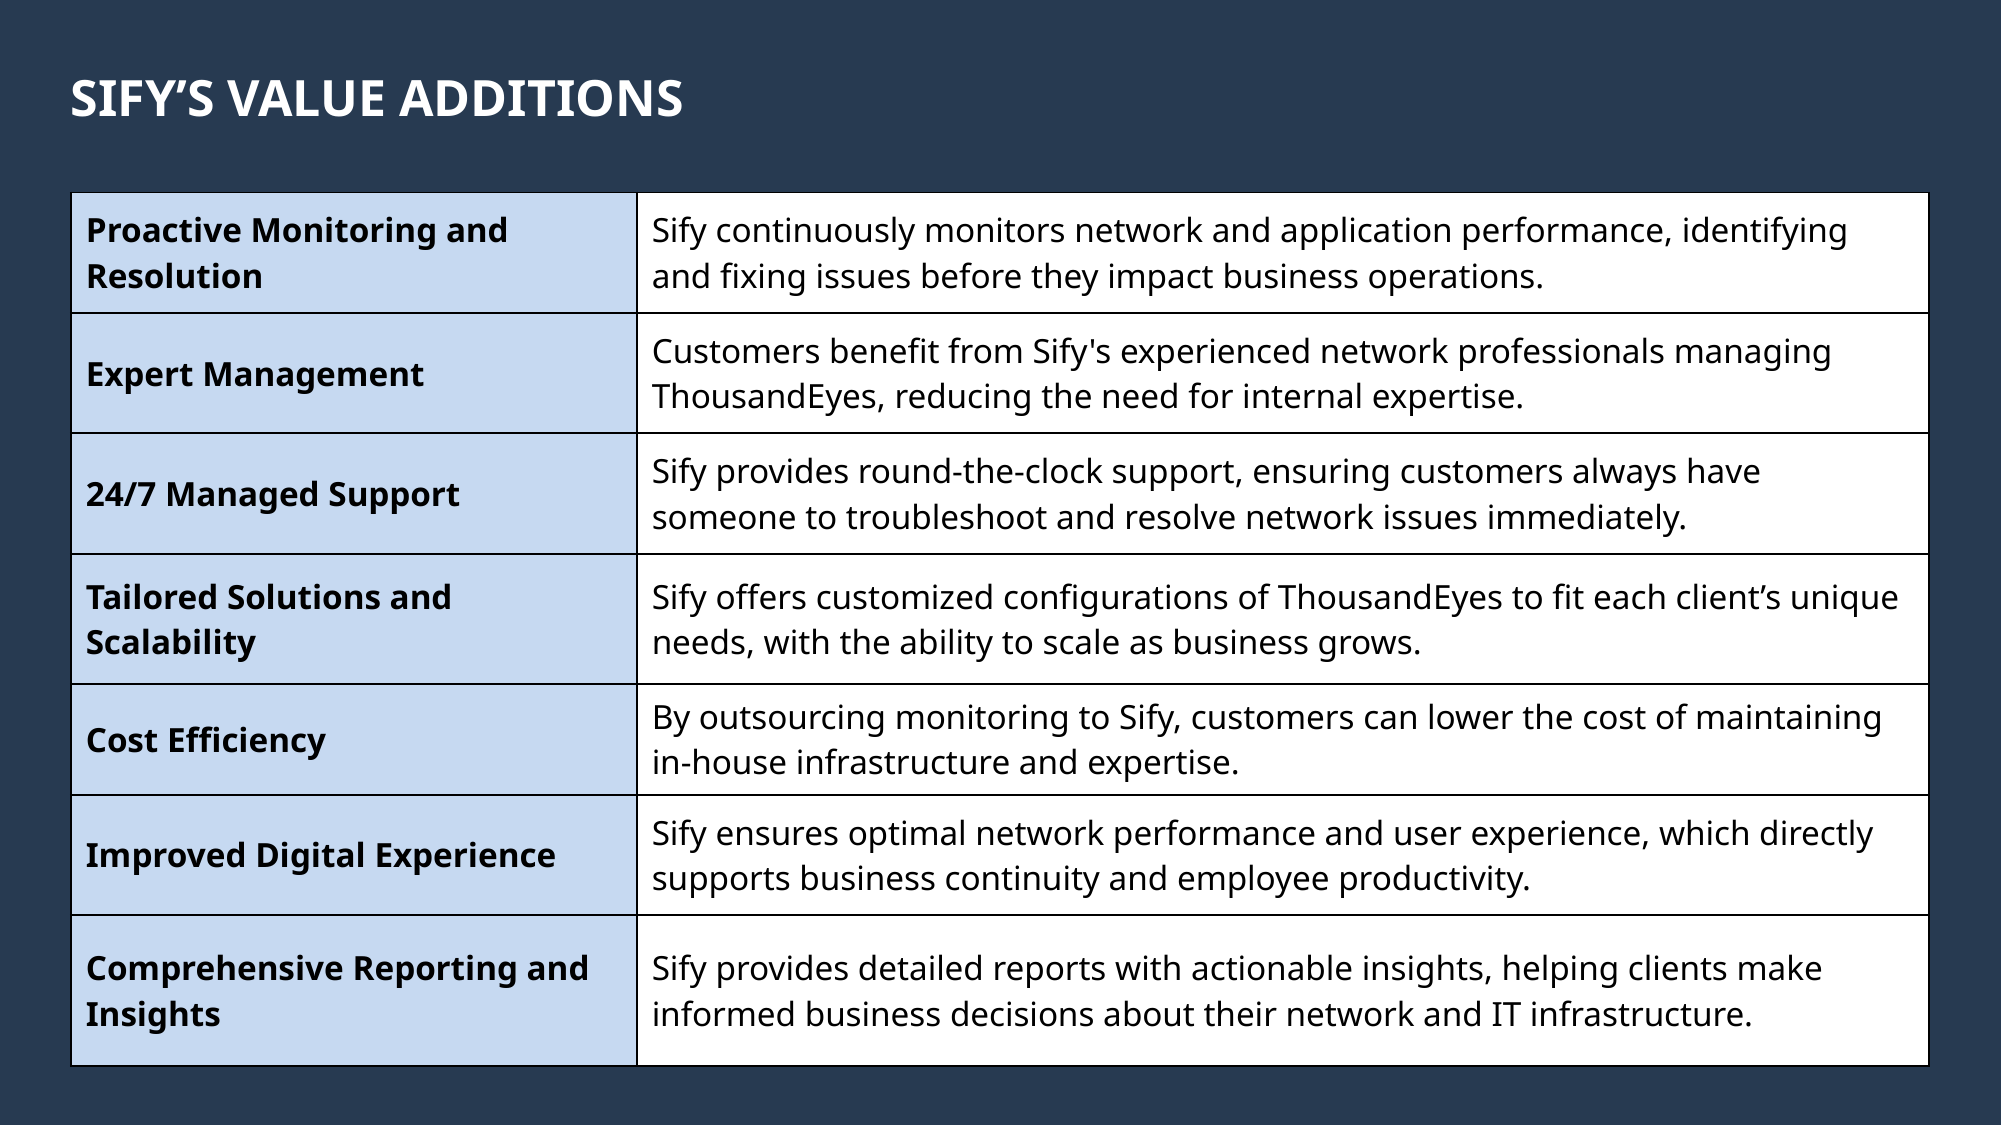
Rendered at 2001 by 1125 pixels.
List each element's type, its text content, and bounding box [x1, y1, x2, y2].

table_cell Improved Digital Experience [72, 796, 636, 914]
table_cell Expert Management [72, 314, 636, 432]
table_header Proactive Monitoring and Resolution [72, 193, 636, 312]
table_cell Comprehensive Reporting and Insights [72, 916, 636, 1065]
table_cell Sify ensures optimal network performance and user experience, which directly supports business continuity and employee productivity. [638, 796, 1928, 914]
table_header Sify continuously monitors network and application performance, identifying and fixing issues before they impact business operations. [638, 193, 1928, 312]
title Sify’s Value Additions [70, 58, 1930, 135]
table_cell Sify provides round-the-clock support, ensuring customers always have someone to troubleshoot and resolve network issues immediately. [638, 434, 1928, 553]
table_cell Tailored Solutions and Scalability [72, 555, 636, 683]
table_cell Customers benefit from Sify's experienced network professionals managing ThousandEyes, reducing the need for internal expertise. [638, 314, 1928, 432]
table_cell 24/7 Managed Support [72, 434, 636, 553]
table_cell Sify offers customized configurations of ThousandEyes to fit each client’s unique needs, with the ability to scale as business grows. [638, 555, 1928, 683]
table_cell Cost Efficiency [72, 685, 636, 794]
table_cell By outsourcing monitoring to Sify, customers can lower the cost of maintaining in-house infrastructure and expertise. [638, 685, 1928, 794]
table_cell Sify provides detailed reports with actionable insights, helping clients make informed business decisions about their network and IT infrastructure. [638, 916, 1928, 1065]
